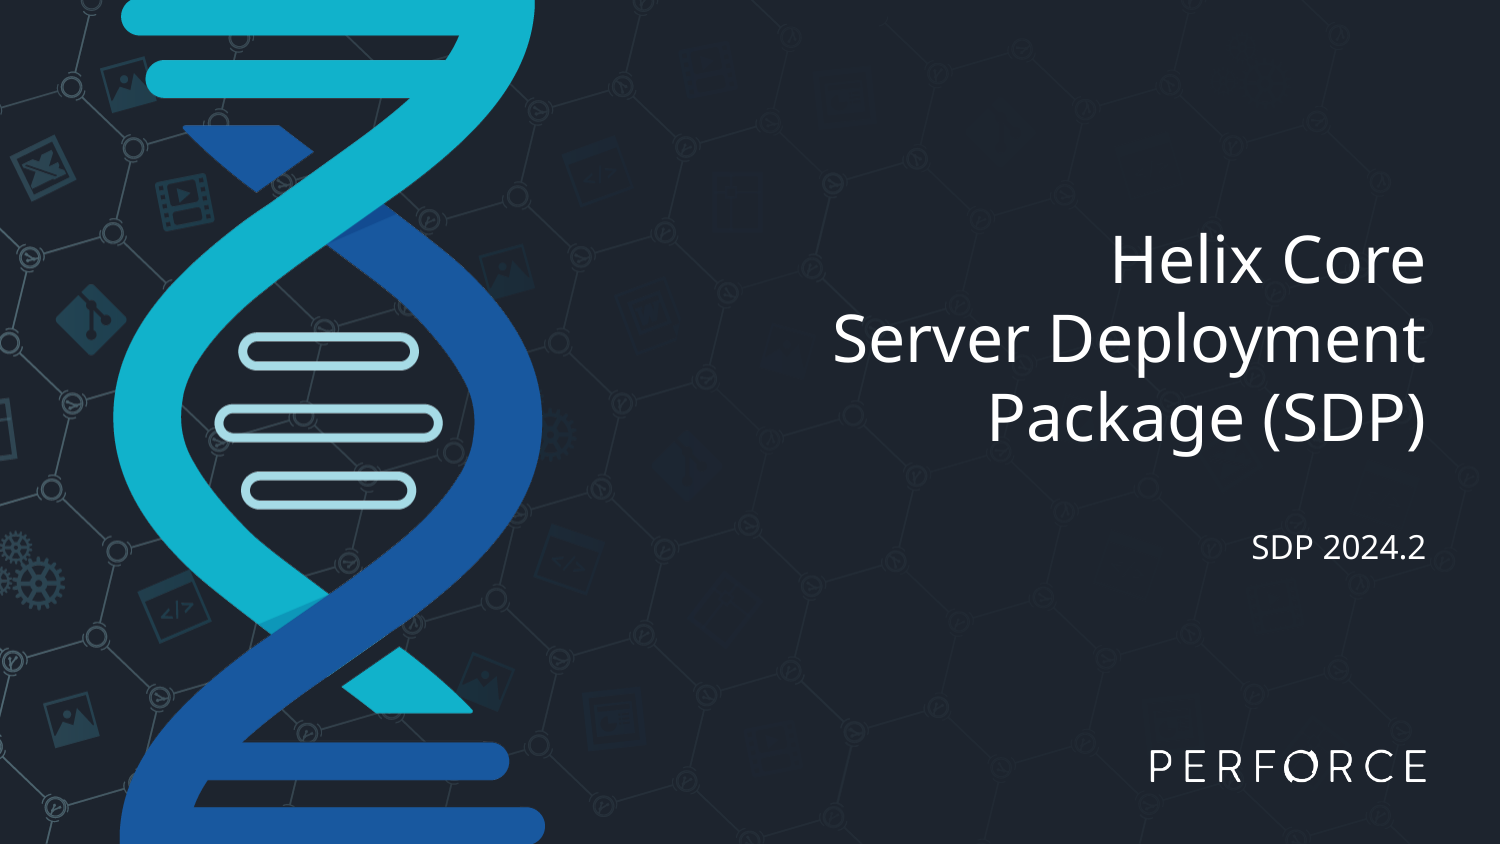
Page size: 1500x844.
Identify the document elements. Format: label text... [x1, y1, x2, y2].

title Helix Core Server Deployment Package (SDP) [623, 208, 1442, 463]
picture [0, 0, 1500, 844]
list SDP 2024.2 [927, 518, 1442, 669]
